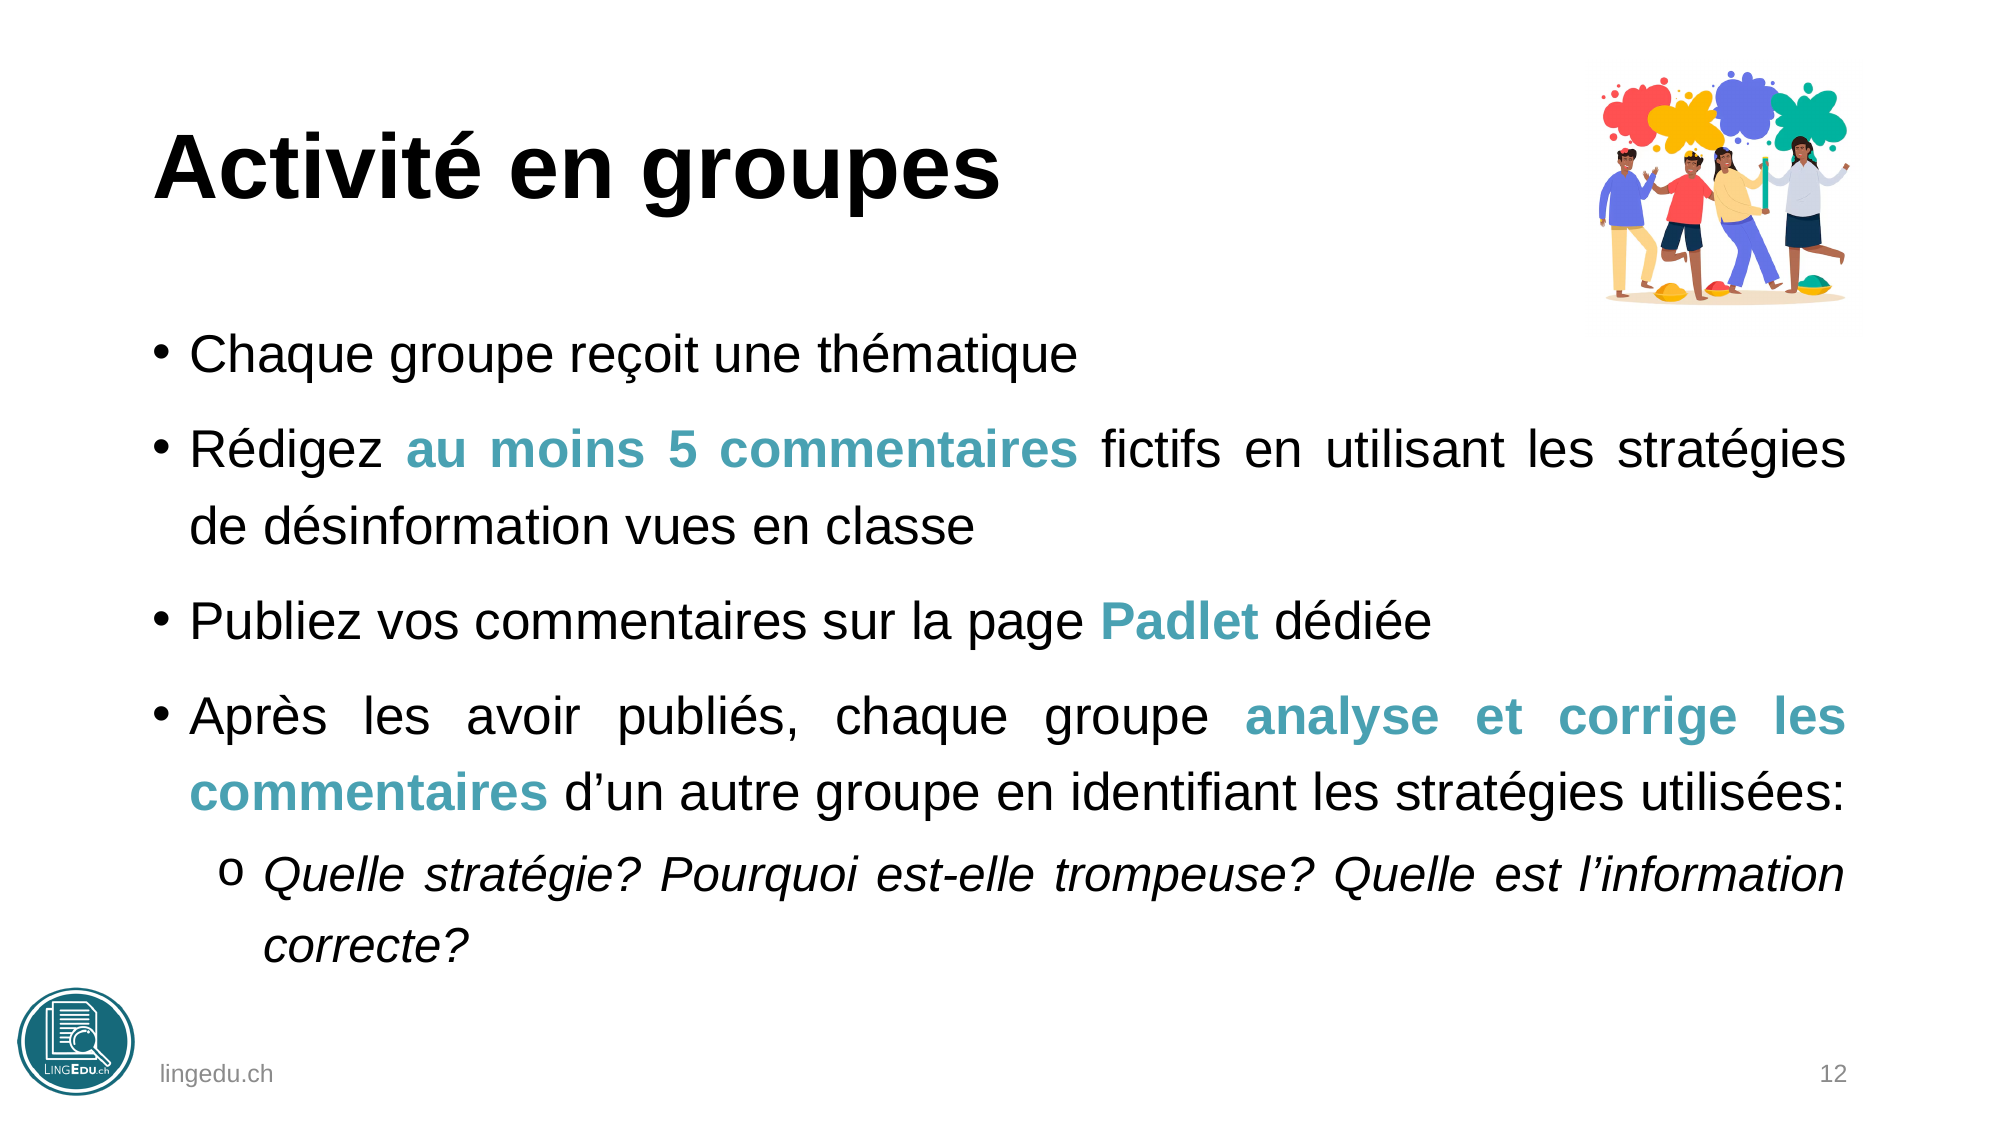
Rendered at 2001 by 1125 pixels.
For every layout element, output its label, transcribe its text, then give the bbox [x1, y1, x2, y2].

title Activité en groupes [137, 59, 1585, 278]
slide_number 12 [1768, 1042, 1863, 1103]
picture [1585, 59, 1863, 337]
list Chaque groupe reçoit une thématique Rédigez au moins 5 commentaires fictifs en utilisant les stratégies de désinformation vues en classe Publiez vos commentaires sur la page Padlet dédiée Après les avoir publiés, chaque groupe analyse et corrige les commentaires d’un autre groupe en identifiant les stratégies utilisées: Quelle stratégie? Pourquoi est-elle trompeuse? Quelle est l’information correcte? [137, 299, 1863, 1014]
footer lingedu.ch [137, 1042, 297, 1103]
picture [17, 987, 135, 1096]
